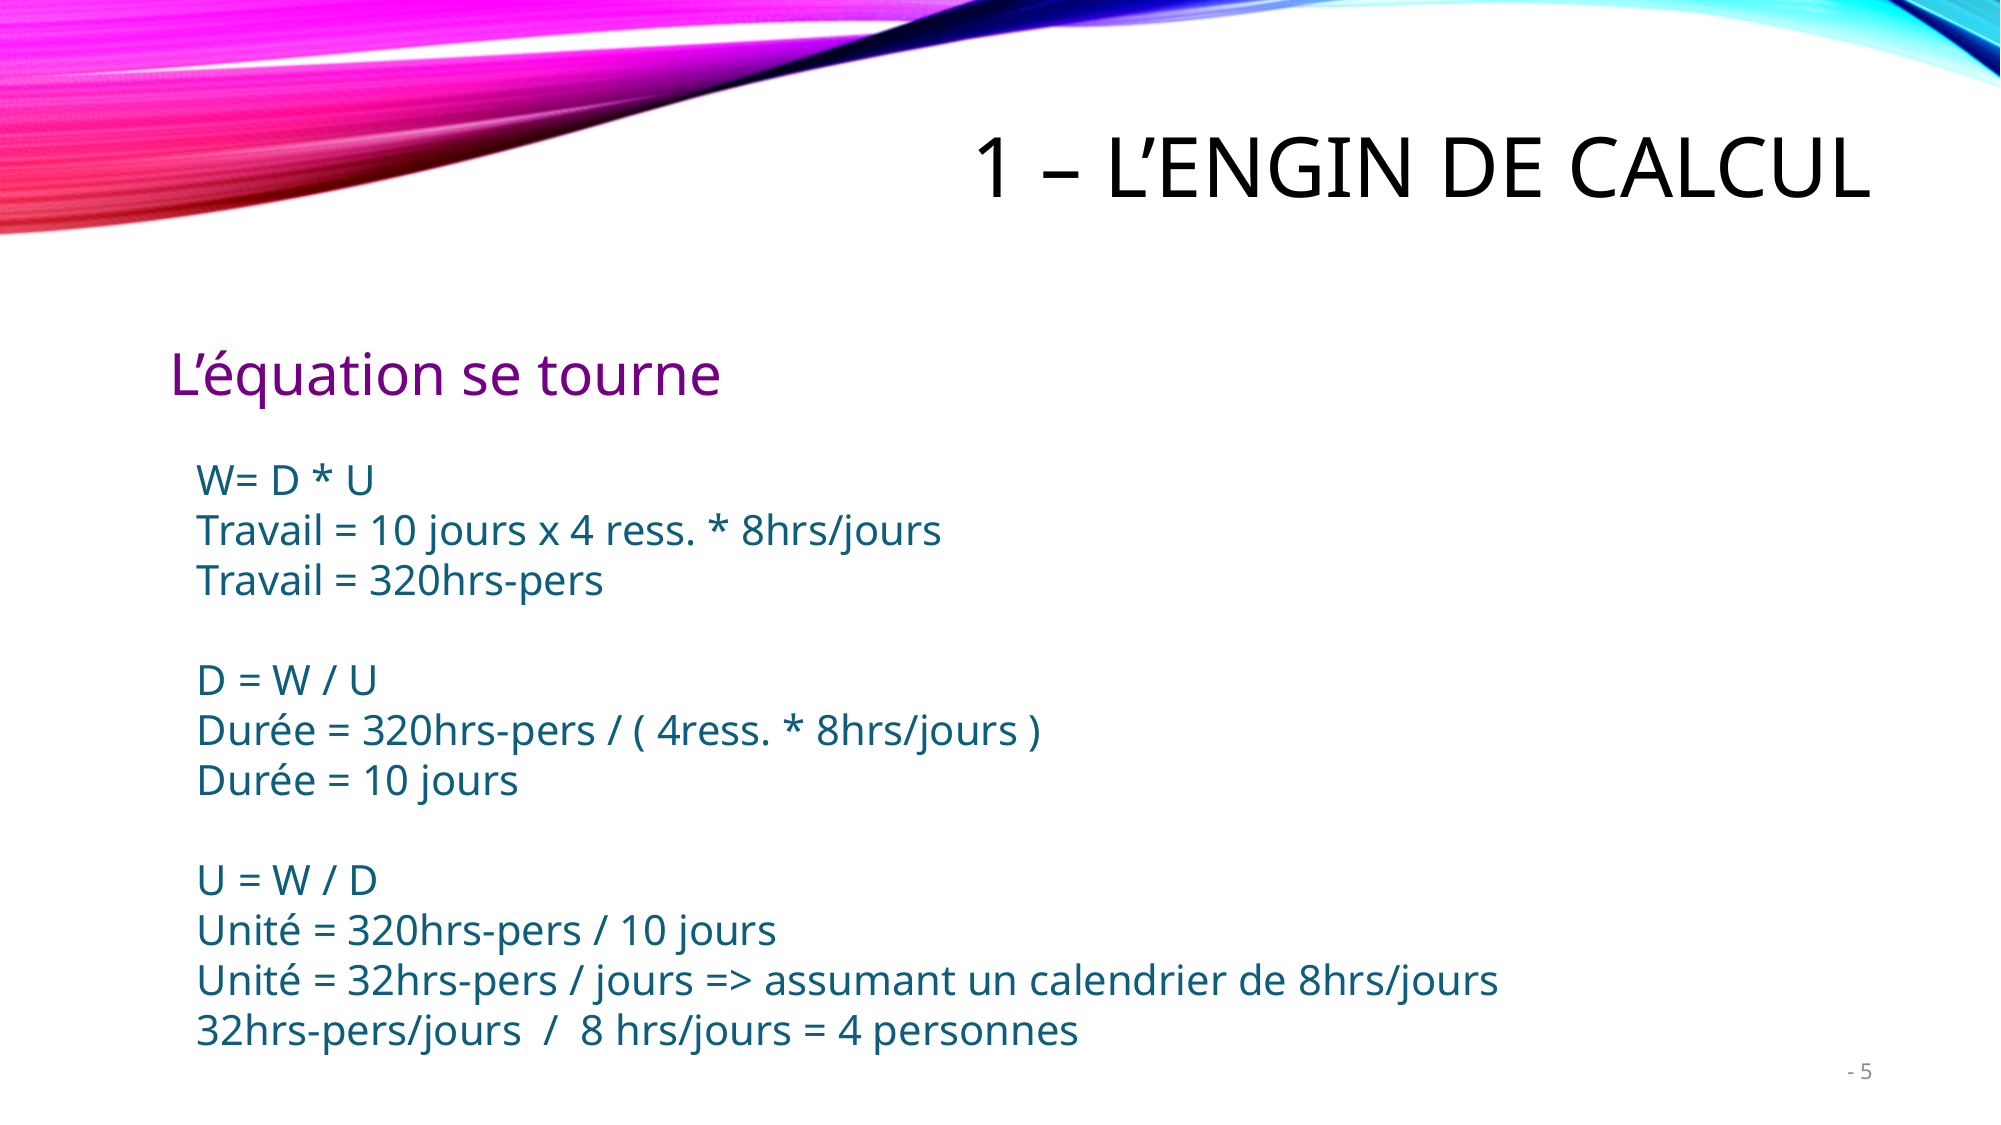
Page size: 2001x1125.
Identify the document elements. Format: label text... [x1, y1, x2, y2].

text_box W= D * U Travail = 10 jours x 4 ress. * 8hrs/jours Travail = 320hrs-pers D = W / U Durée = 320hrs-pers / ( 4ress. * 8hrs/jours ) Durée = 10 jours U = W / D Unité = 320hrs-pers / 10 jours Unité = 32hrs-pers / jours => assumant un calendrier de 8hrs/jours 32hrs-pers/jours / 8 hrs/jours = 4 personnes [182, 446, 1604, 1062]
picture [0, 0, 2000, 237]
picture [1890, 0, 2000, 75]
title 1 – L’engin de calcul [638, 64, 1888, 277]
slide_number 5 [1808, 1042, 1888, 1103]
picture [1910, 0, 2000, 45]
text_box L’équation se tourne [154, 259, 1841, 415]
